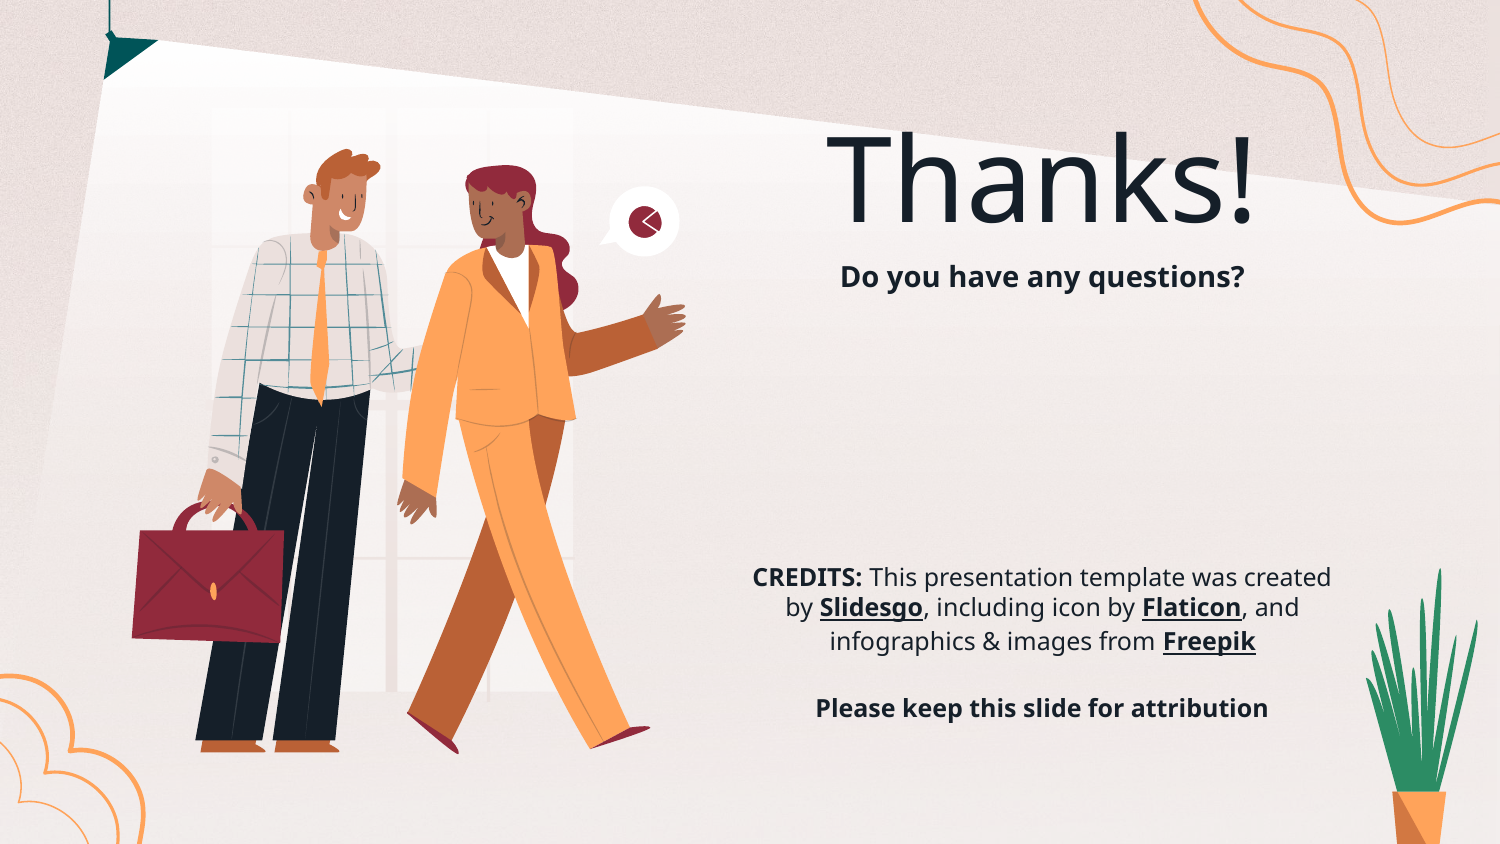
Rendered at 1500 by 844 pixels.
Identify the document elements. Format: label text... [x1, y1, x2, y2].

text_box Please keep this slide for attribution [707, 673, 1378, 724]
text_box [396, 164, 695, 755]
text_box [131, 148, 512, 753]
title Thanks! [751, 88, 1335, 243]
subtitle Do you have any questions? [699, 243, 1418, 406]
